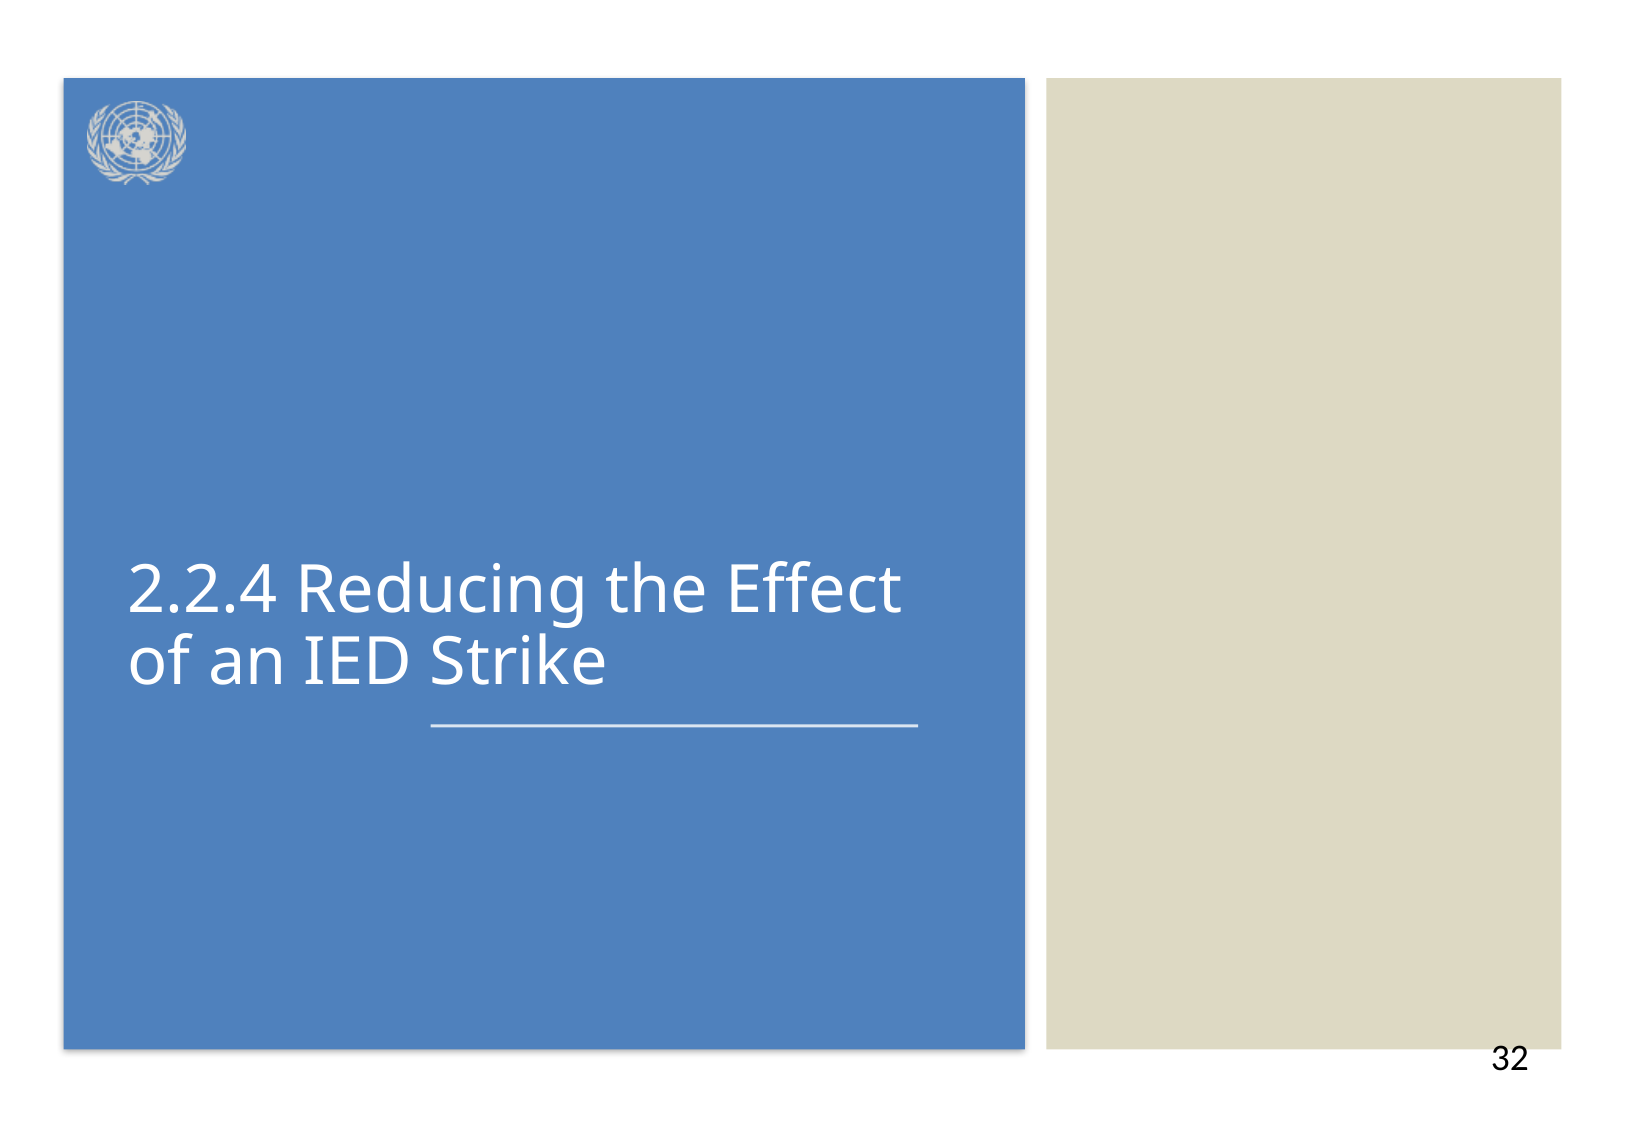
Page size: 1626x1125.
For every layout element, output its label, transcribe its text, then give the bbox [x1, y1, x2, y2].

picture [87, 101, 187, 186]
text_box [63, 78, 1025, 1050]
slide_number 32 [1164, 1025, 1544, 1085]
title 2.2.4 Reducing the Effect of an IED Strike [112, 208, 943, 707]
text_box [1046, 78, 1562, 1050]
